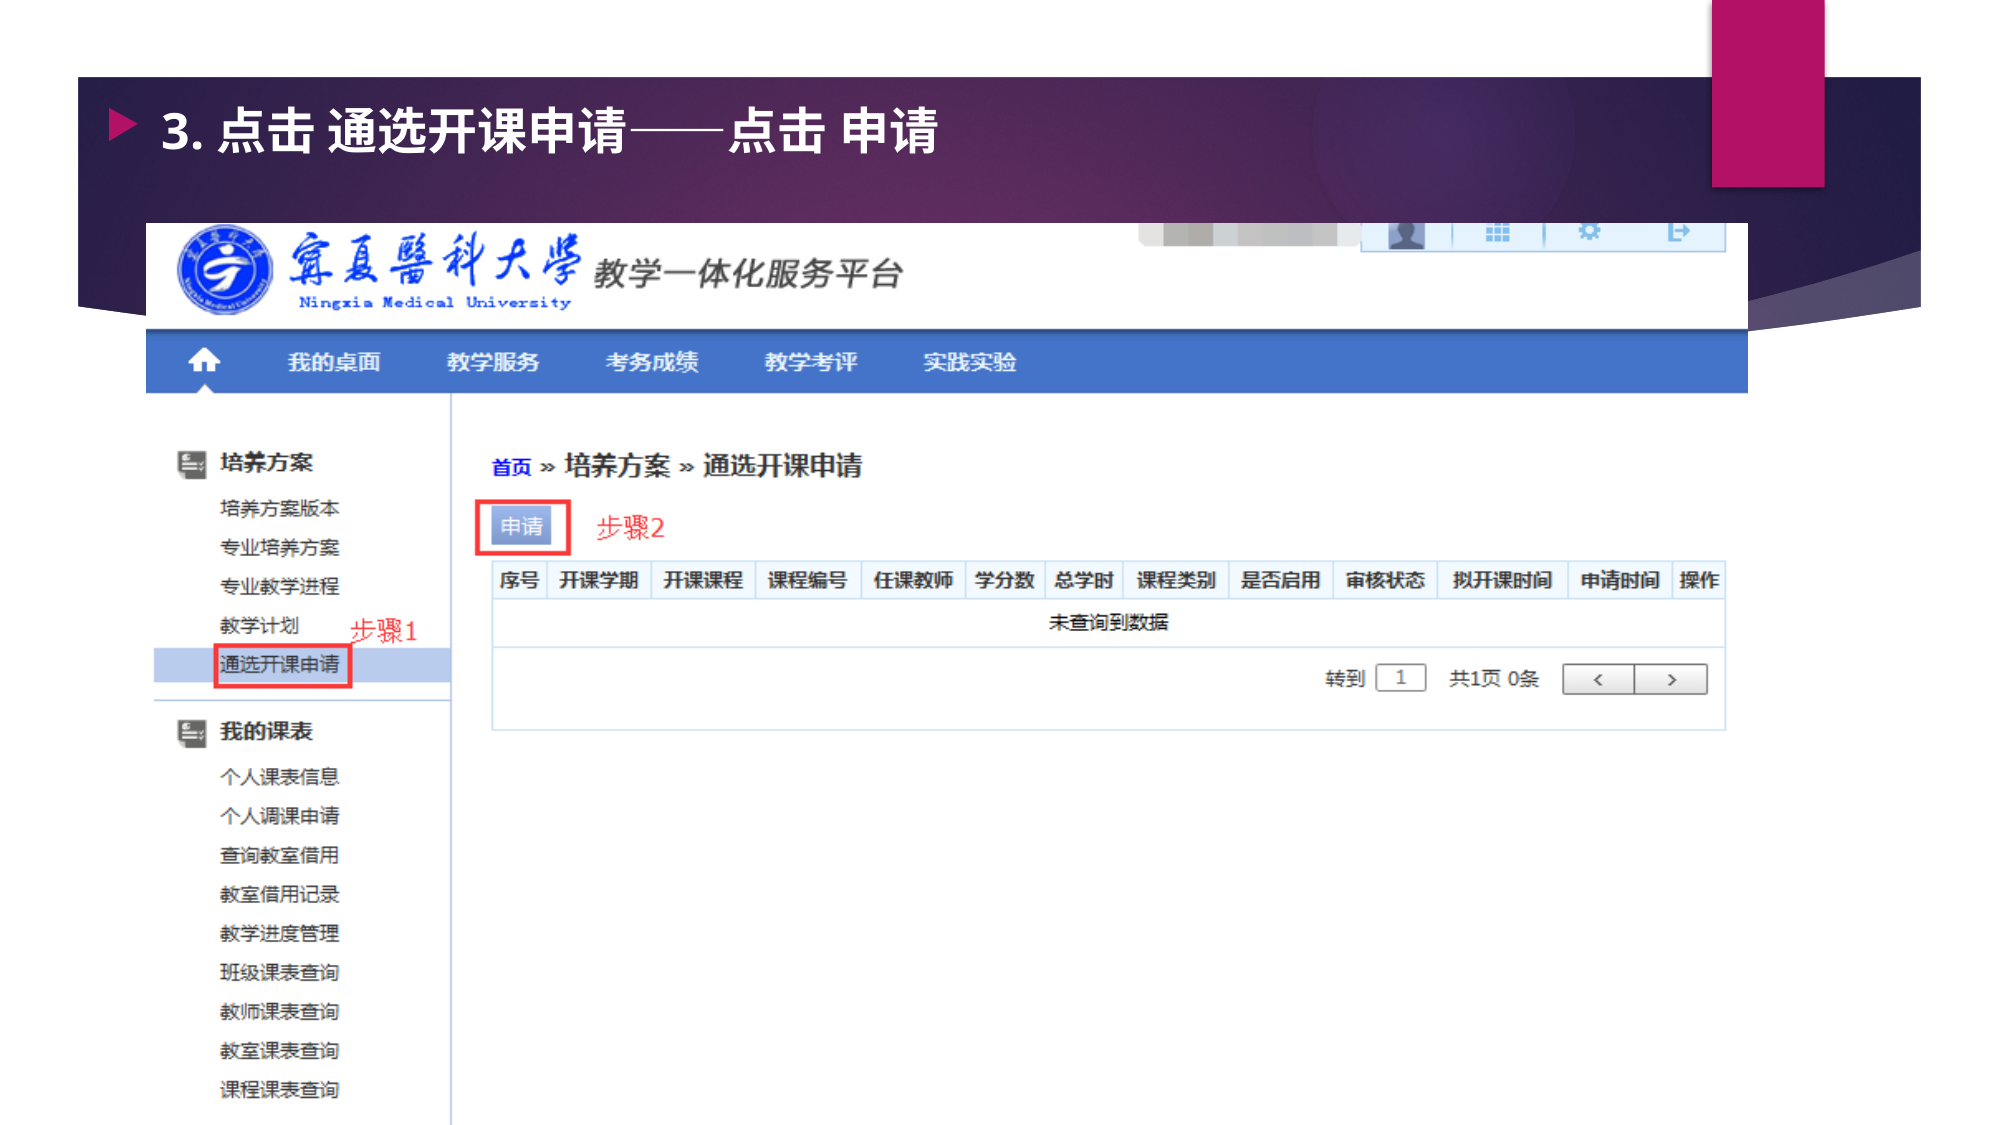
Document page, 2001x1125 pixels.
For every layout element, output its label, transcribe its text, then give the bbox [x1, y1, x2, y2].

list 3.点击 通选开课申请——点击 申请 [90, 92, 1127, 356]
picture [146, 223, 1749, 1125]
